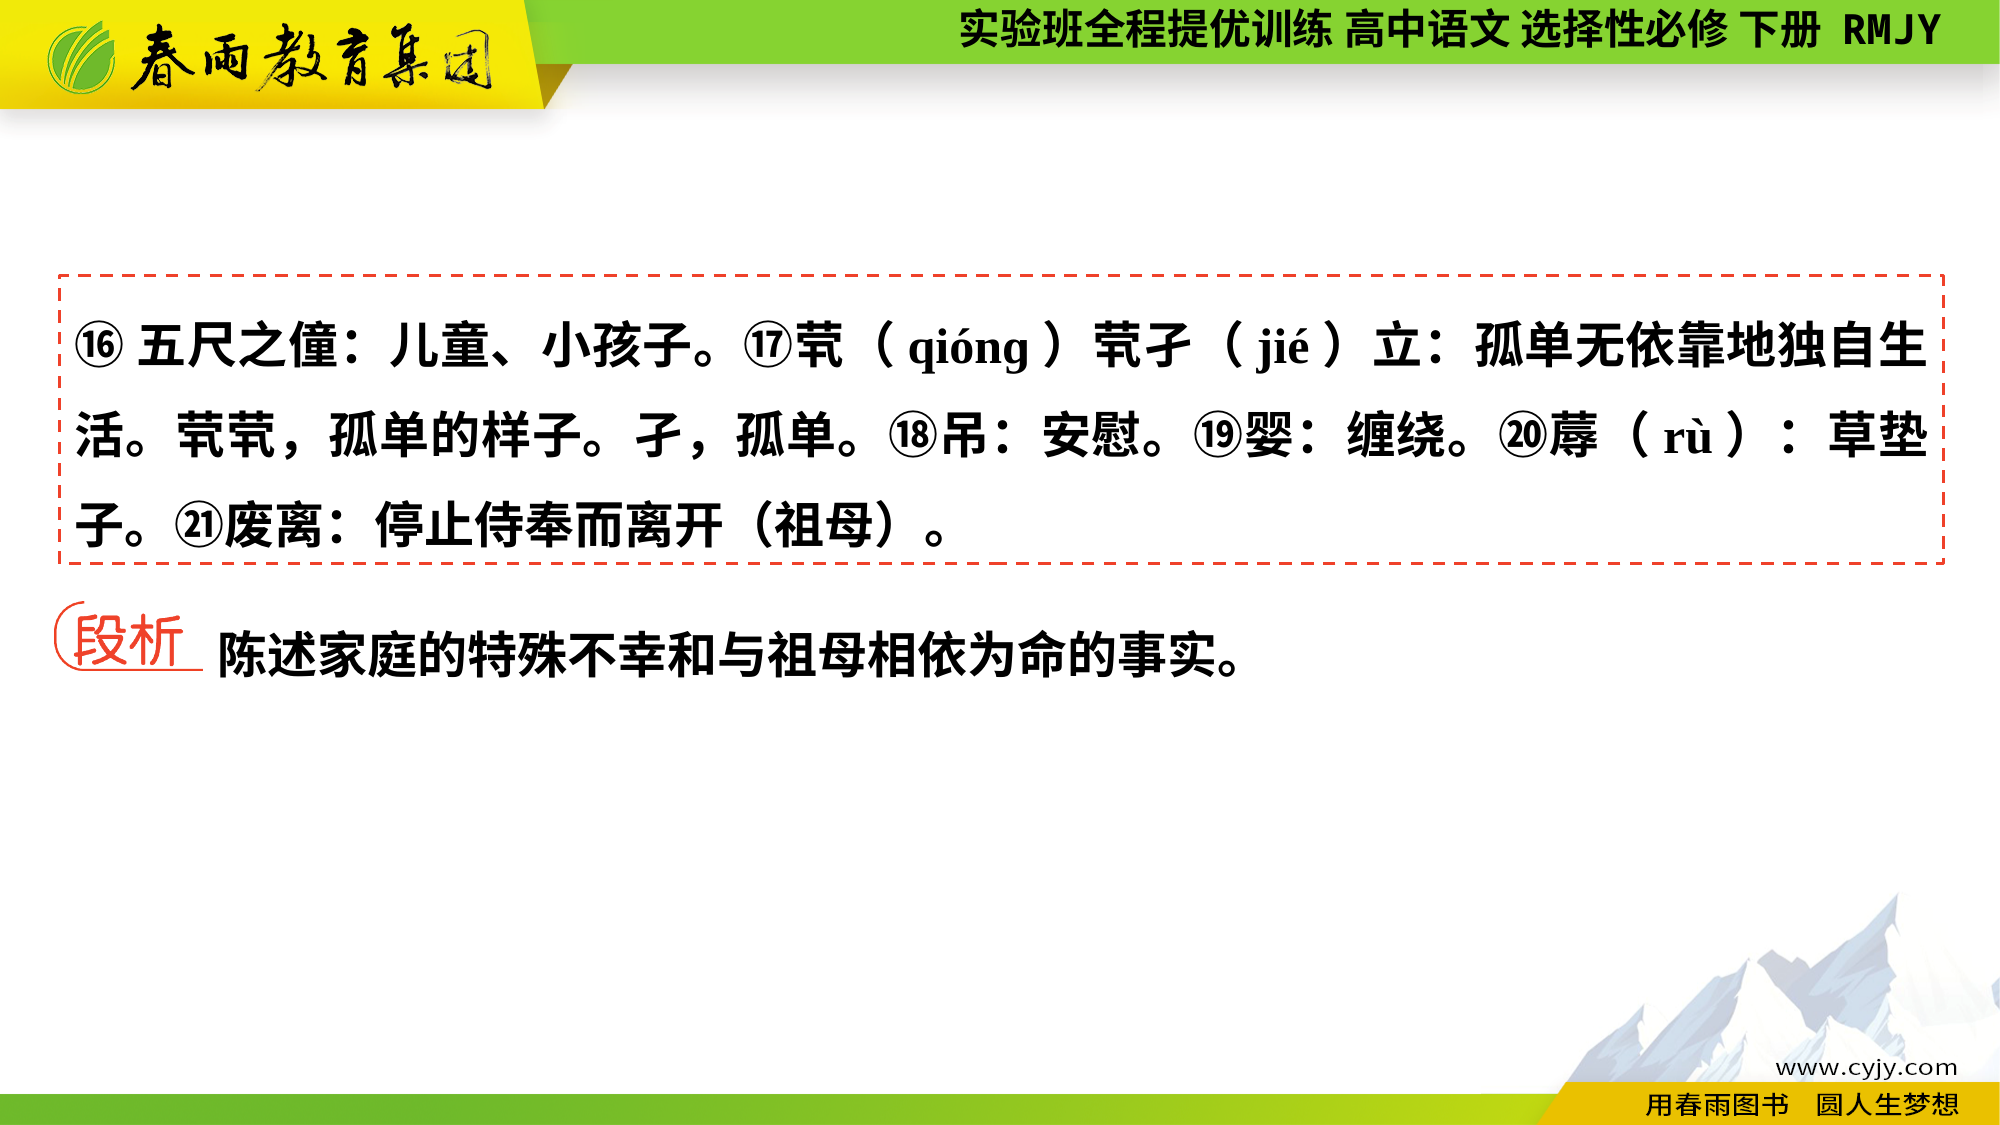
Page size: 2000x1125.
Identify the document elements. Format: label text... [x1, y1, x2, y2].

picture [0, 0, 2000, 1125]
text_box 陈述家庭的特殊不幸和与祖母相依为命的事实。 [202, 586, 1944, 692]
list ⑯五尺之僮：儿童、小孩子。⑰茕（qiónɡ）茕孑（jié）立：孤单无依靠地独自生活。茕茕，孤单的样子。孑，孤单。⑱吊：安慰。⑲婴：缠绕。⑳蓐（rù）：草垫子。㉑废离：停止侍奉而离开（祖母）。 [59, 275, 1944, 564]
